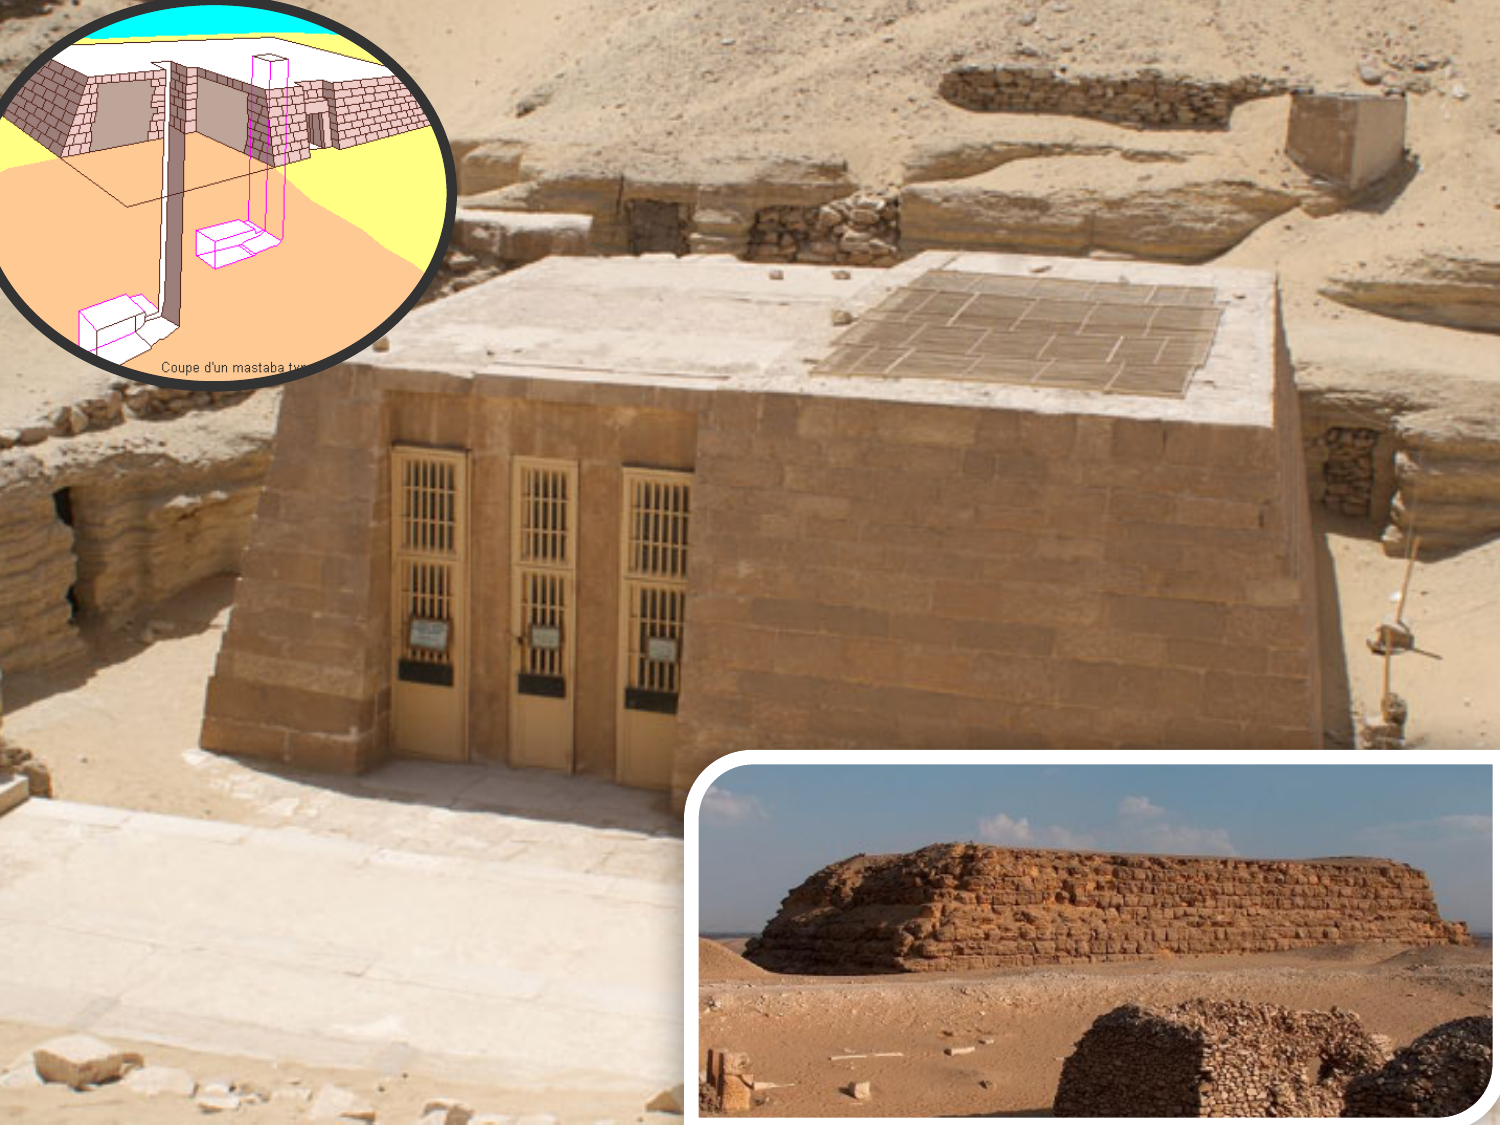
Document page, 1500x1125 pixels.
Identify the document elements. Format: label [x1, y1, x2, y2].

list [0, 0, 1500, 1125]
picture [691, 756, 1500, 1125]
picture [0, 0, 452, 387]
